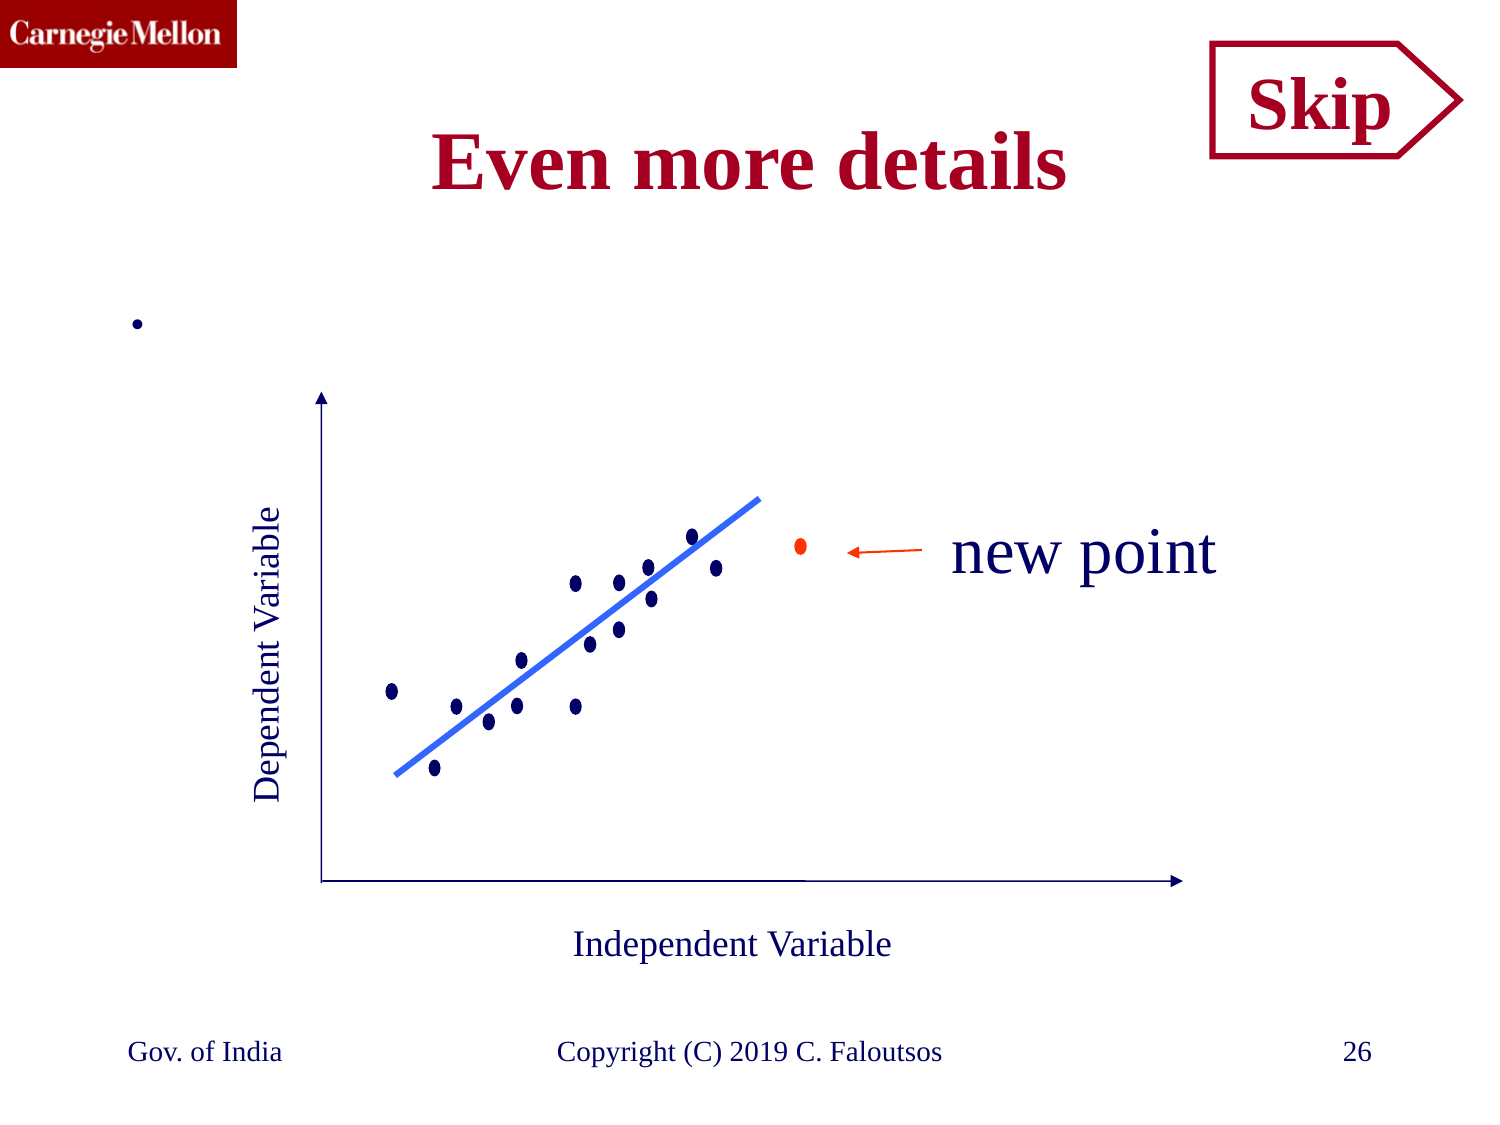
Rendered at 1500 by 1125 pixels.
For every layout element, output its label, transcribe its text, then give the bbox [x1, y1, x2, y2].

text_box [846, 546, 922, 559]
text_box new point [937, 499, 1233, 595]
picture [0, 0, 237, 68]
text_box Skip [1212, 43, 1460, 157]
title Even more details [112, 99, 1388, 213]
slide_number 26 [1074, 1024, 1388, 1101]
slide_number Gov. of India [112, 1024, 426, 1101]
footer Copyright (C) 2019 C. Faloutsos [512, 1024, 988, 1101]
list . [112, 237, 1388, 1001]
